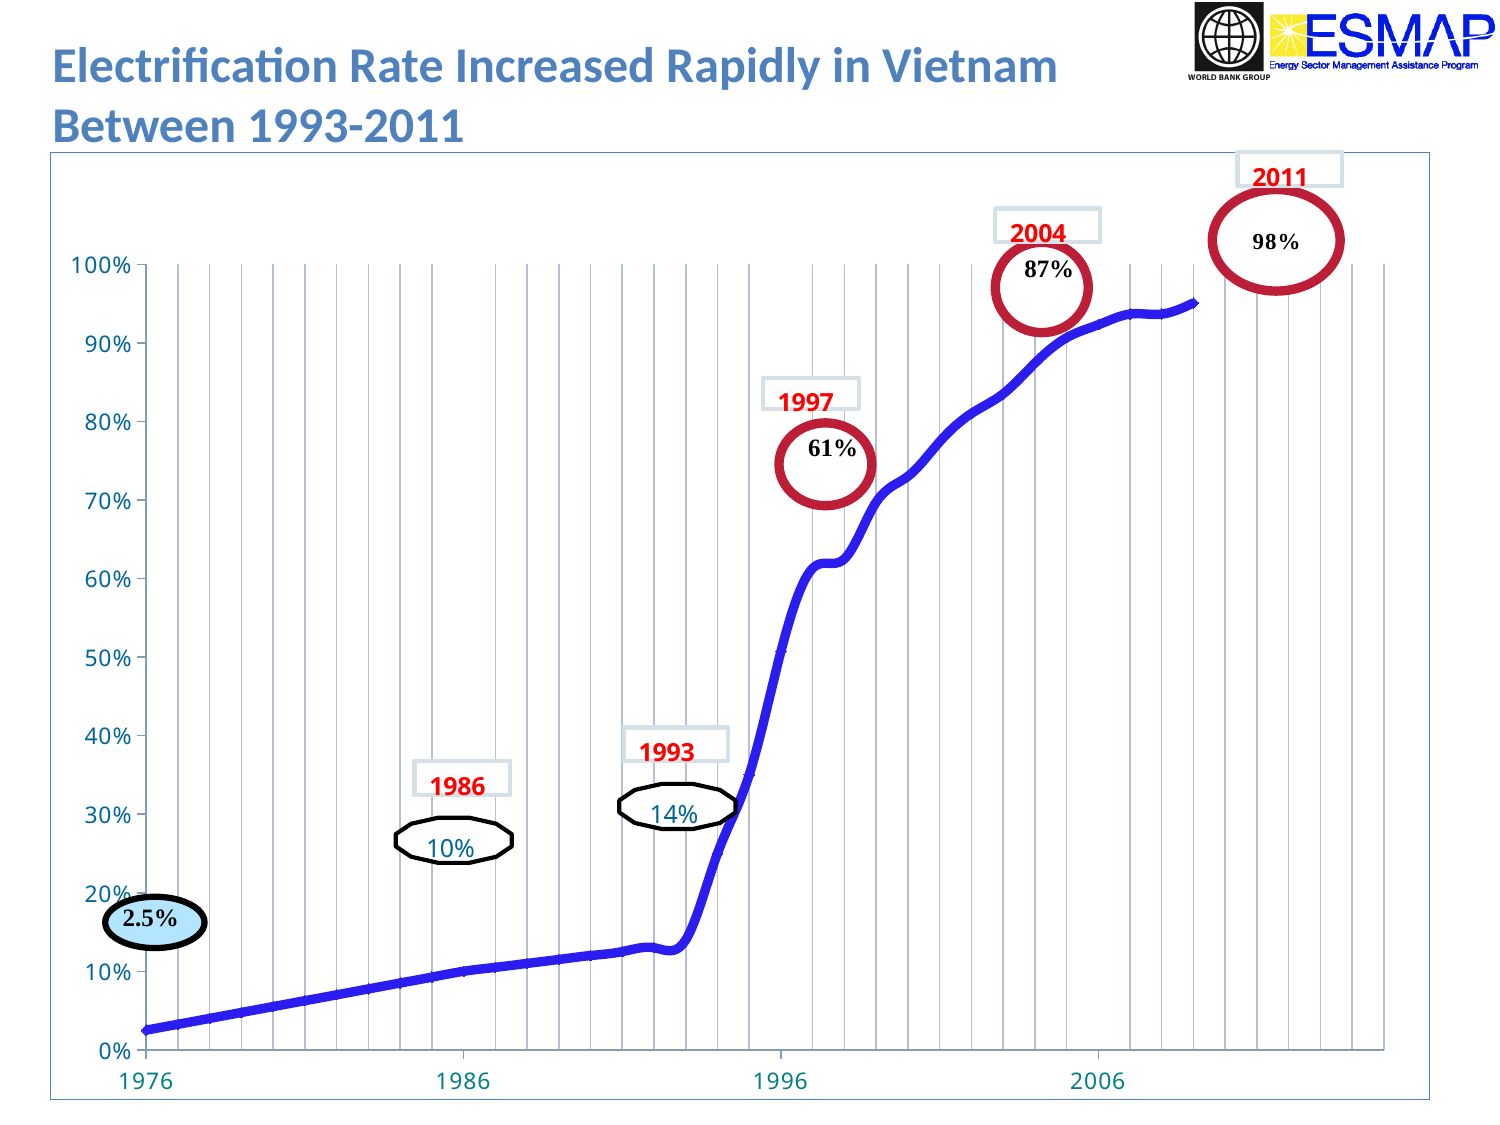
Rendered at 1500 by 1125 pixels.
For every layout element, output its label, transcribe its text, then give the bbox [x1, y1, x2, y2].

picture [1188, 1, 1499, 80]
chart [49, 149, 1430, 1101]
text_box Electrification Rate Increased Rapidly in Vietnam Between 1993-2011 [37, 24, 1438, 160]
